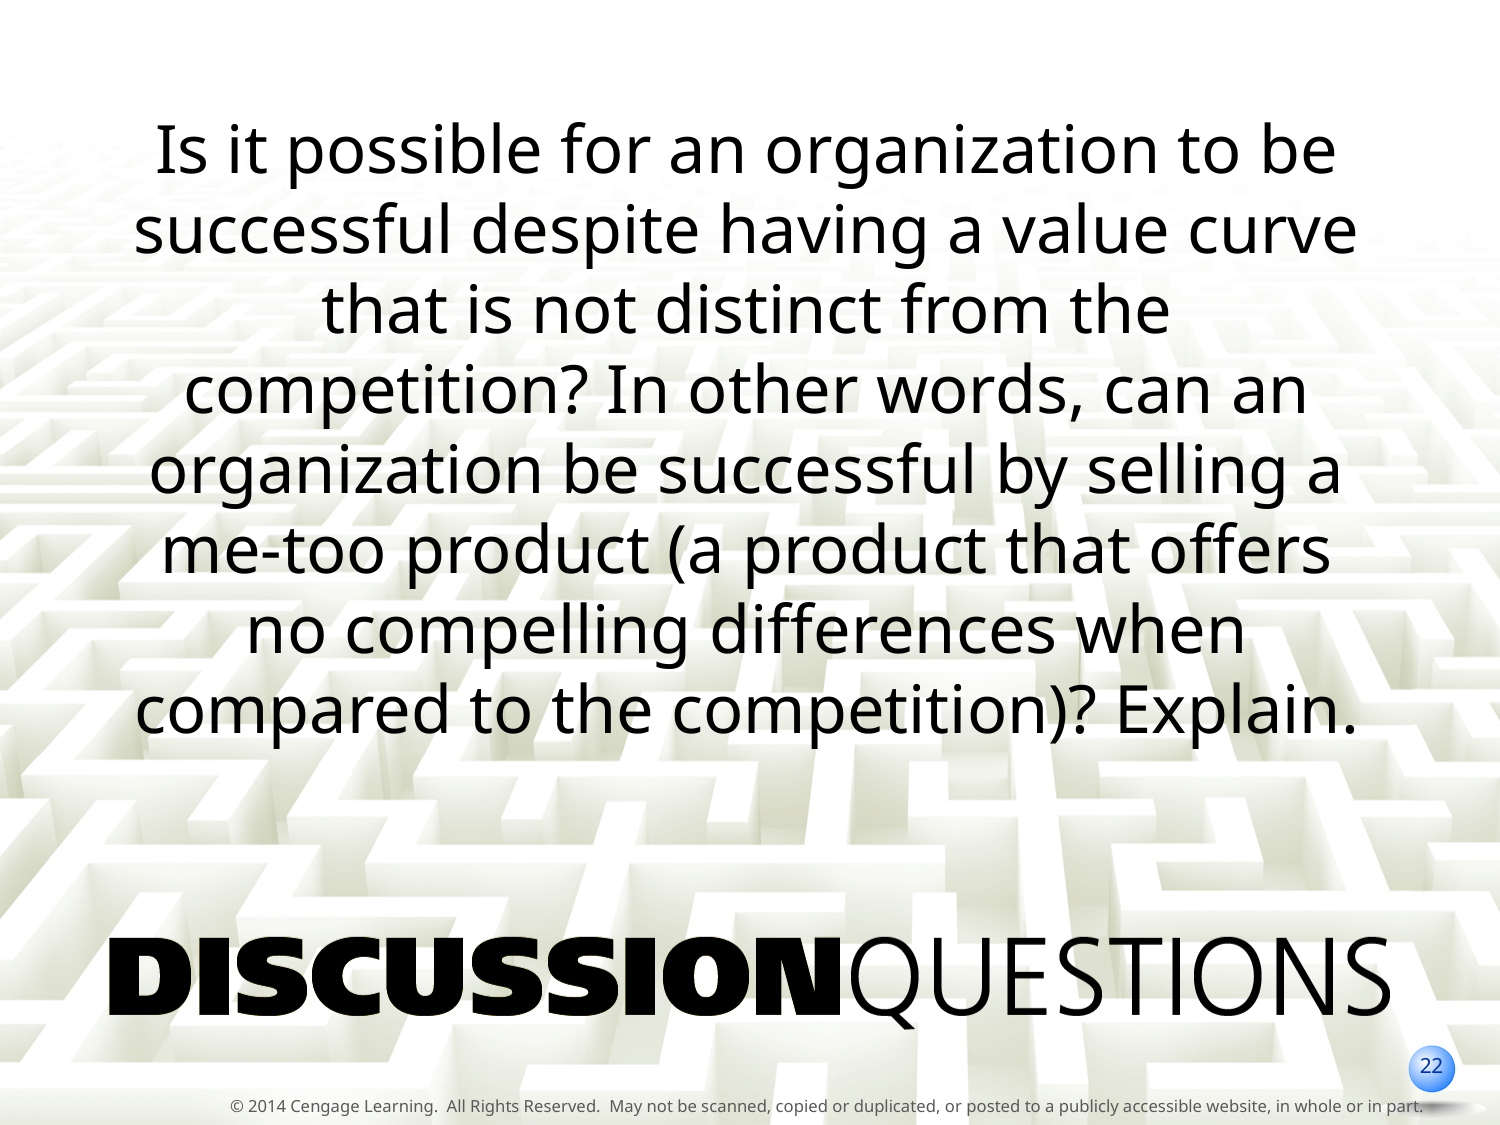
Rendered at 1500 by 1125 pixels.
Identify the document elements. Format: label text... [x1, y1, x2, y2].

list Is it possible for an organization to be successful despite having a value curve that is not distinct from the competition? In other words, can an organization be successful by selling a me-too product (a product that offers no compelling differences when compared to the competition)? Explain. [108, 26, 1387, 828]
slide_number 22 [1386, 1037, 1478, 1097]
picture [0, 0, 1500, 1125]
